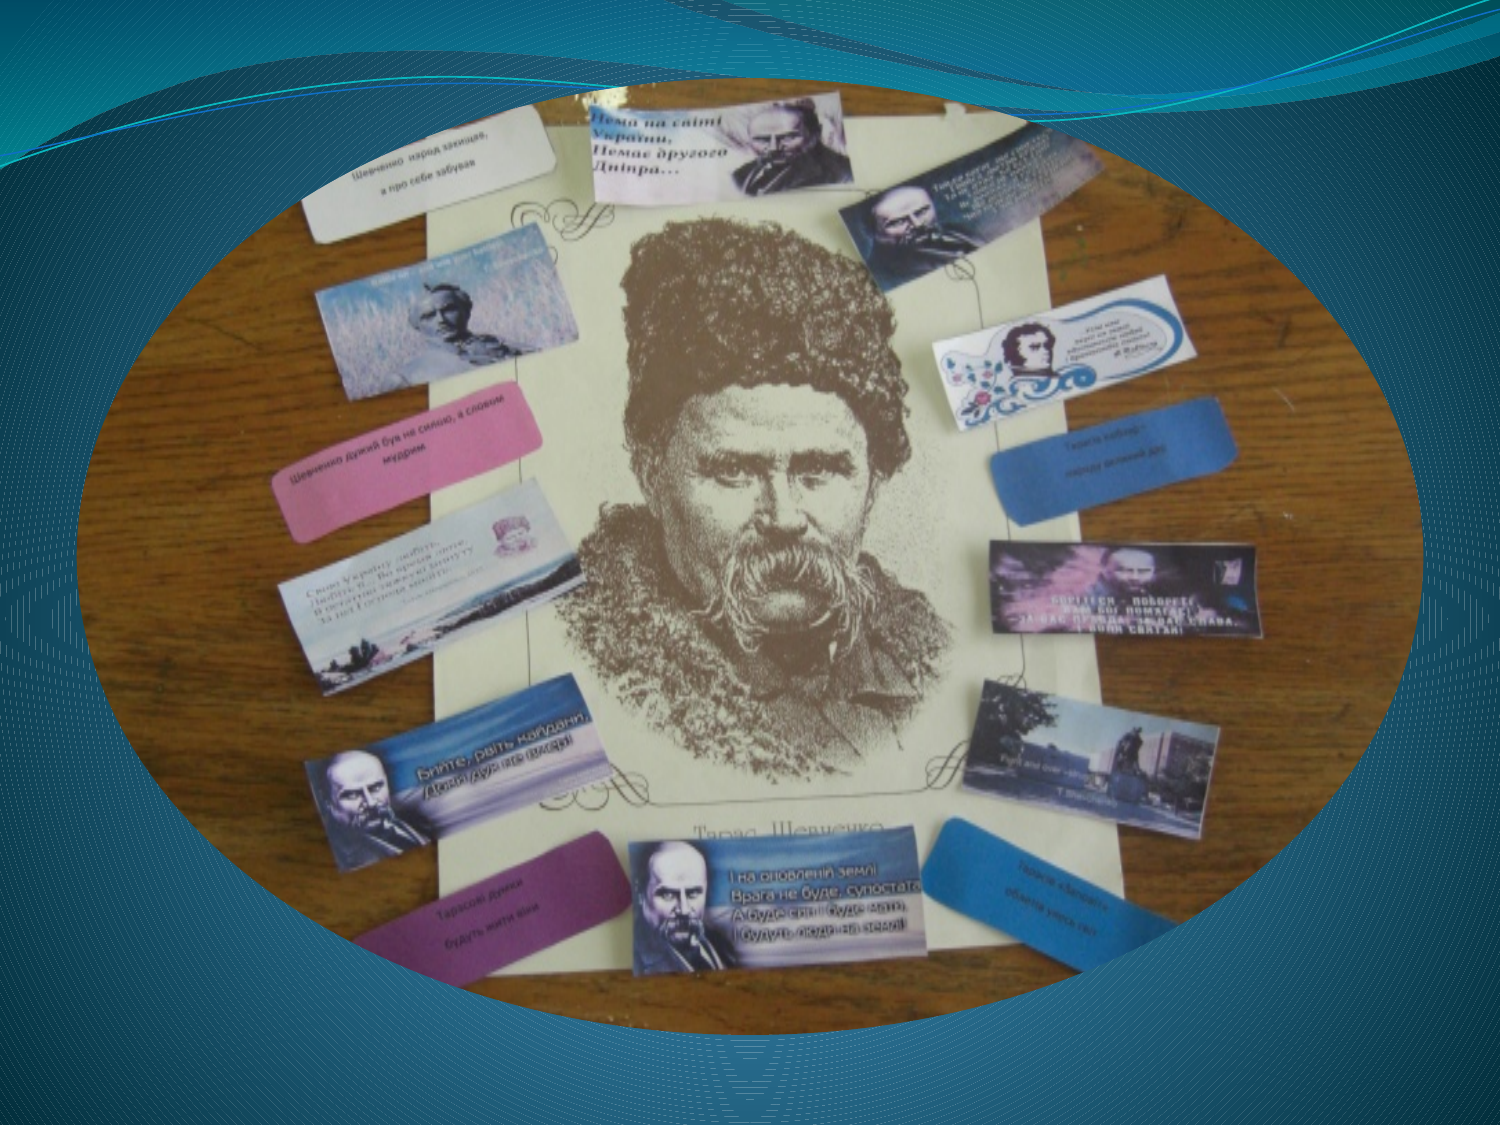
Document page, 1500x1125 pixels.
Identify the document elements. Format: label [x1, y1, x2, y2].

picture [71, 76, 1424, 1036]
